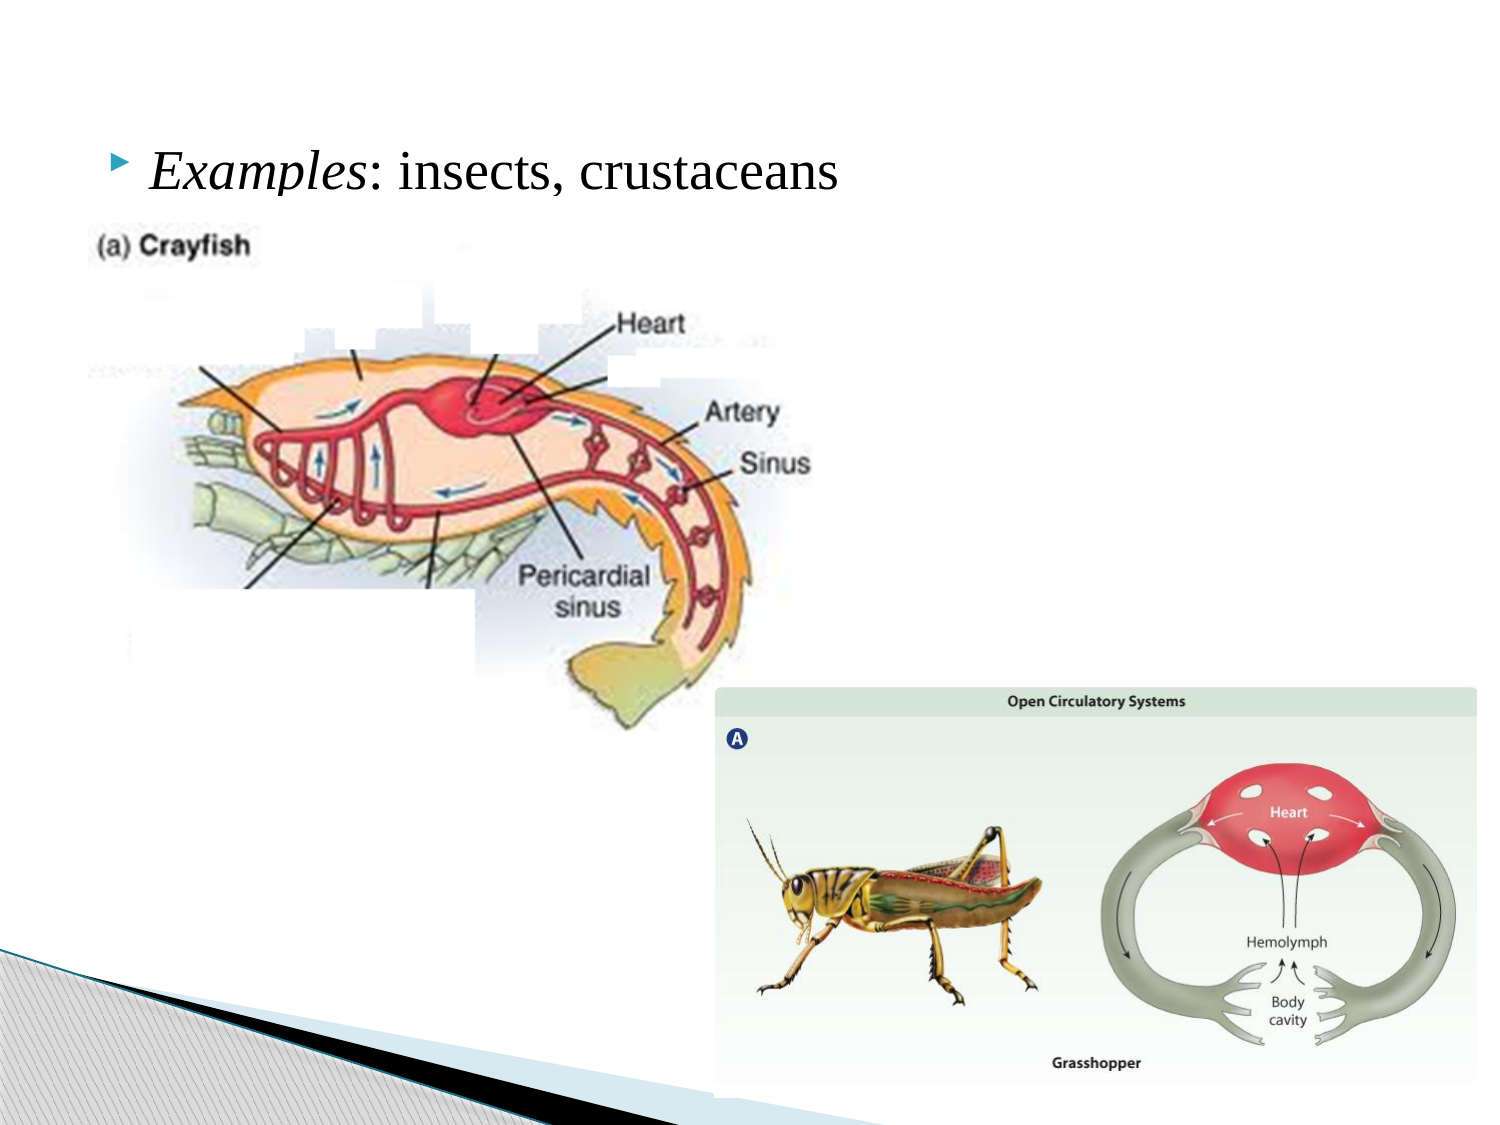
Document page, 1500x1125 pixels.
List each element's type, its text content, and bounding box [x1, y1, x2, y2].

picture [88, 196, 1477, 1098]
list Examples: insects, crustaceans [75, 125, 1425, 986]
